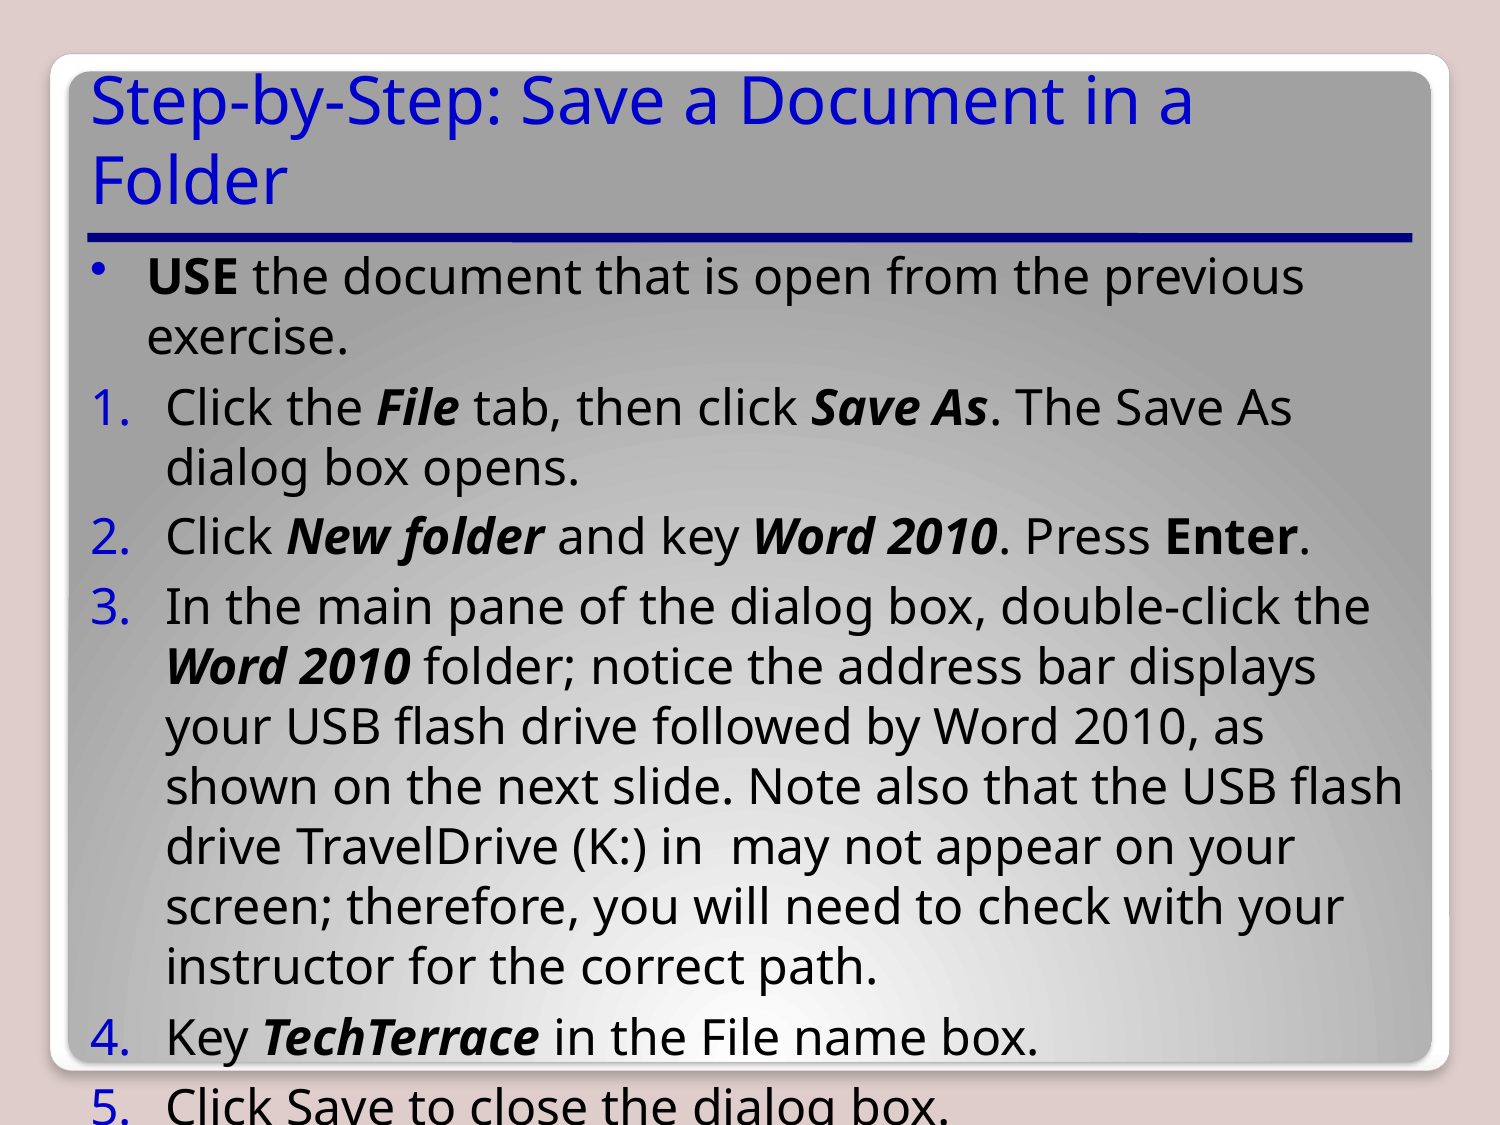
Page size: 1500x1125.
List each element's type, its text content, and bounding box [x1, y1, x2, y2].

list USE the document that is open from the previous exercise. Click the File tab, then click Save As. The Save As dialog box opens. Click New folder and key Word 2010. Press Enter. In the main pane of the dialog box, double-click the Word 2010 folder; notice the address bar displays your USB flash drive followed by Word 2010, as shown on the next slide. Note also that the USB flash drive TravelDrive (K:) in may not appear on your screen; therefore, you will need to check with your instructor for the correct path. Key TechTerrace in the File name box. Click Save to close the dialog box. [74, 237, 1426, 1063]
title Step-by-Step: Save a Document in a Folder [74, 74, 1426, 226]
